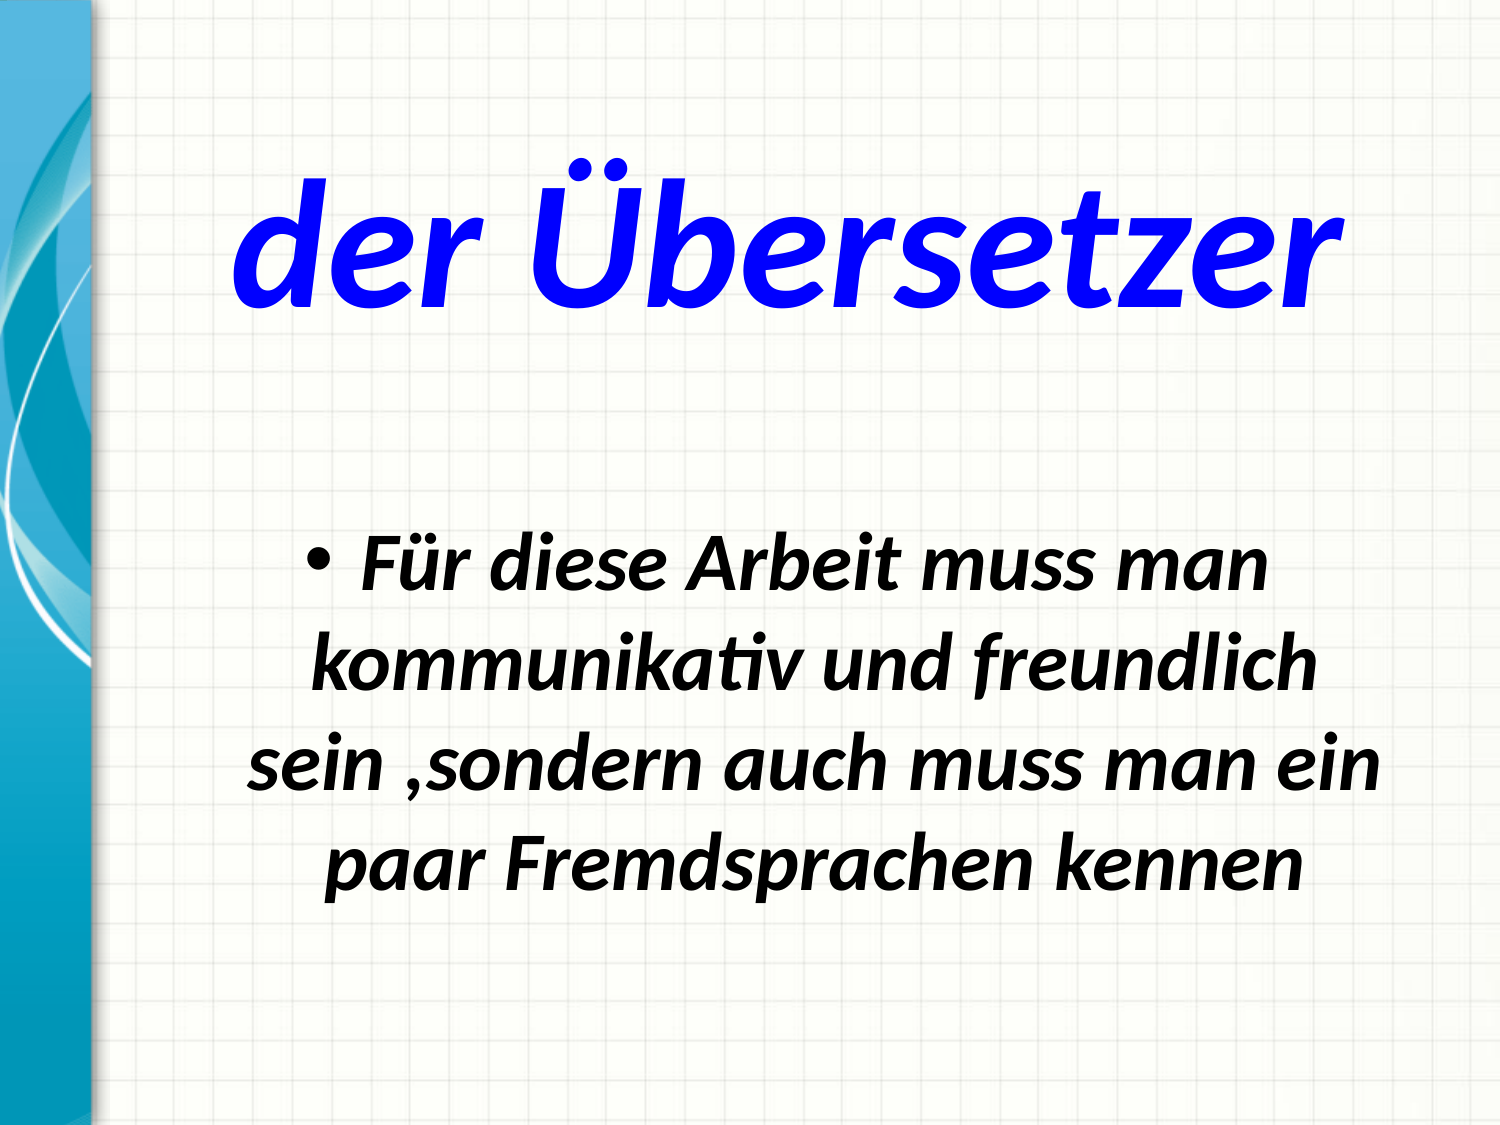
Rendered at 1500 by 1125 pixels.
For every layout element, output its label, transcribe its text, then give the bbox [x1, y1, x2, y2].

list Für diese Arbeit muss man kommunikativ und freundlich sein ,sondern auch muss man ein paar Fremdsprachen kennen [125, 500, 1450, 967]
picture [0, 0, 1500, 1125]
title der Übersetzer [125, 44, 1450, 425]
